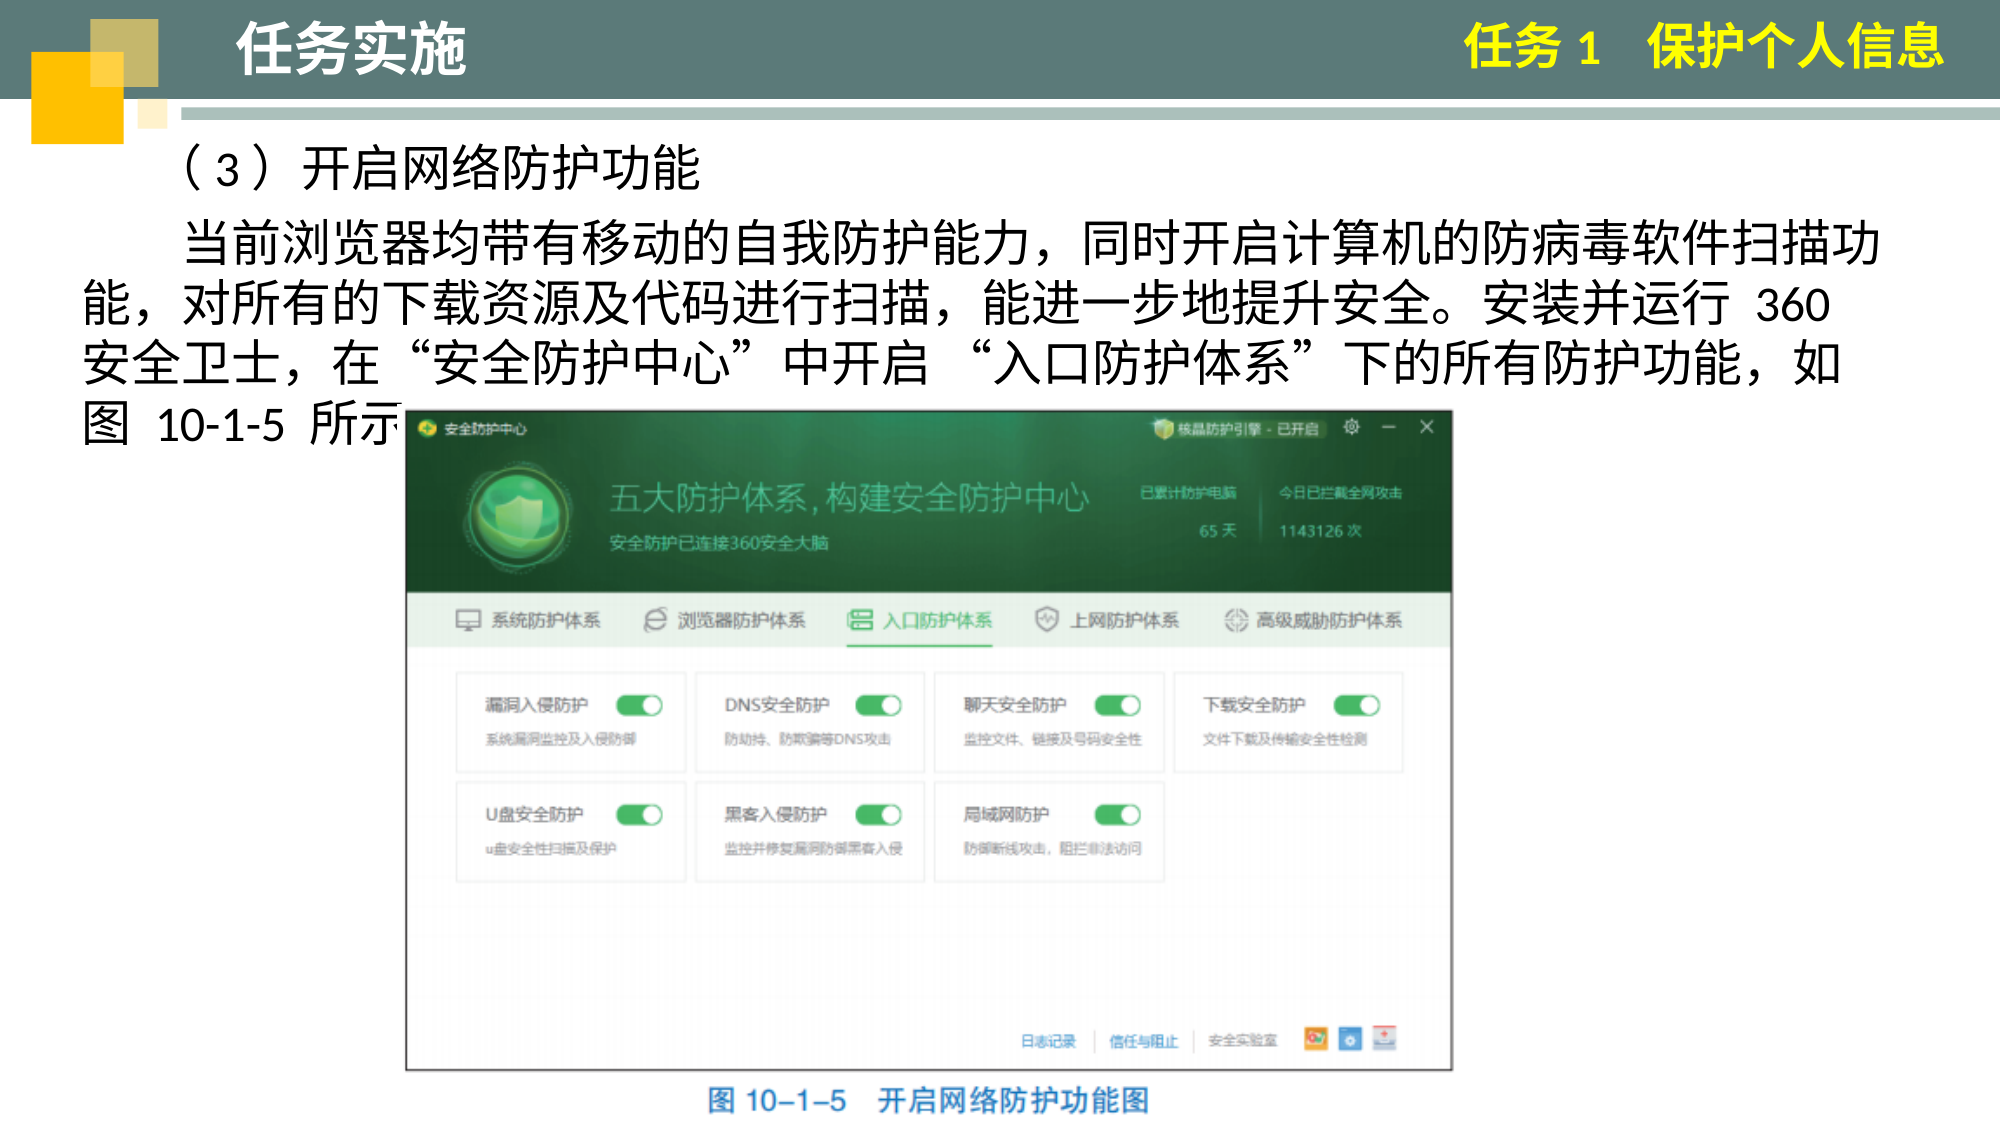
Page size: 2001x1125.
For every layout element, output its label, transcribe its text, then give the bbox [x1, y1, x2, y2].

text_box （3）开启网络防护功能 [137, 145, 800, 204]
picture [397, 404, 1461, 1125]
text_box 当前浏览器均带有移动的自我防护能力，同时开启计算机的防病毒软件扫描功能，对所有的下载资源及代码进行扫描，能进一步地提升安全。安装并运行 360 安全卫士，在“安全防护中心”中开启 “入口防护体系”下的所有防护功能，如图 10-1-5 所示。 [66, 204, 1901, 459]
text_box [0, 0, 2000, 145]
